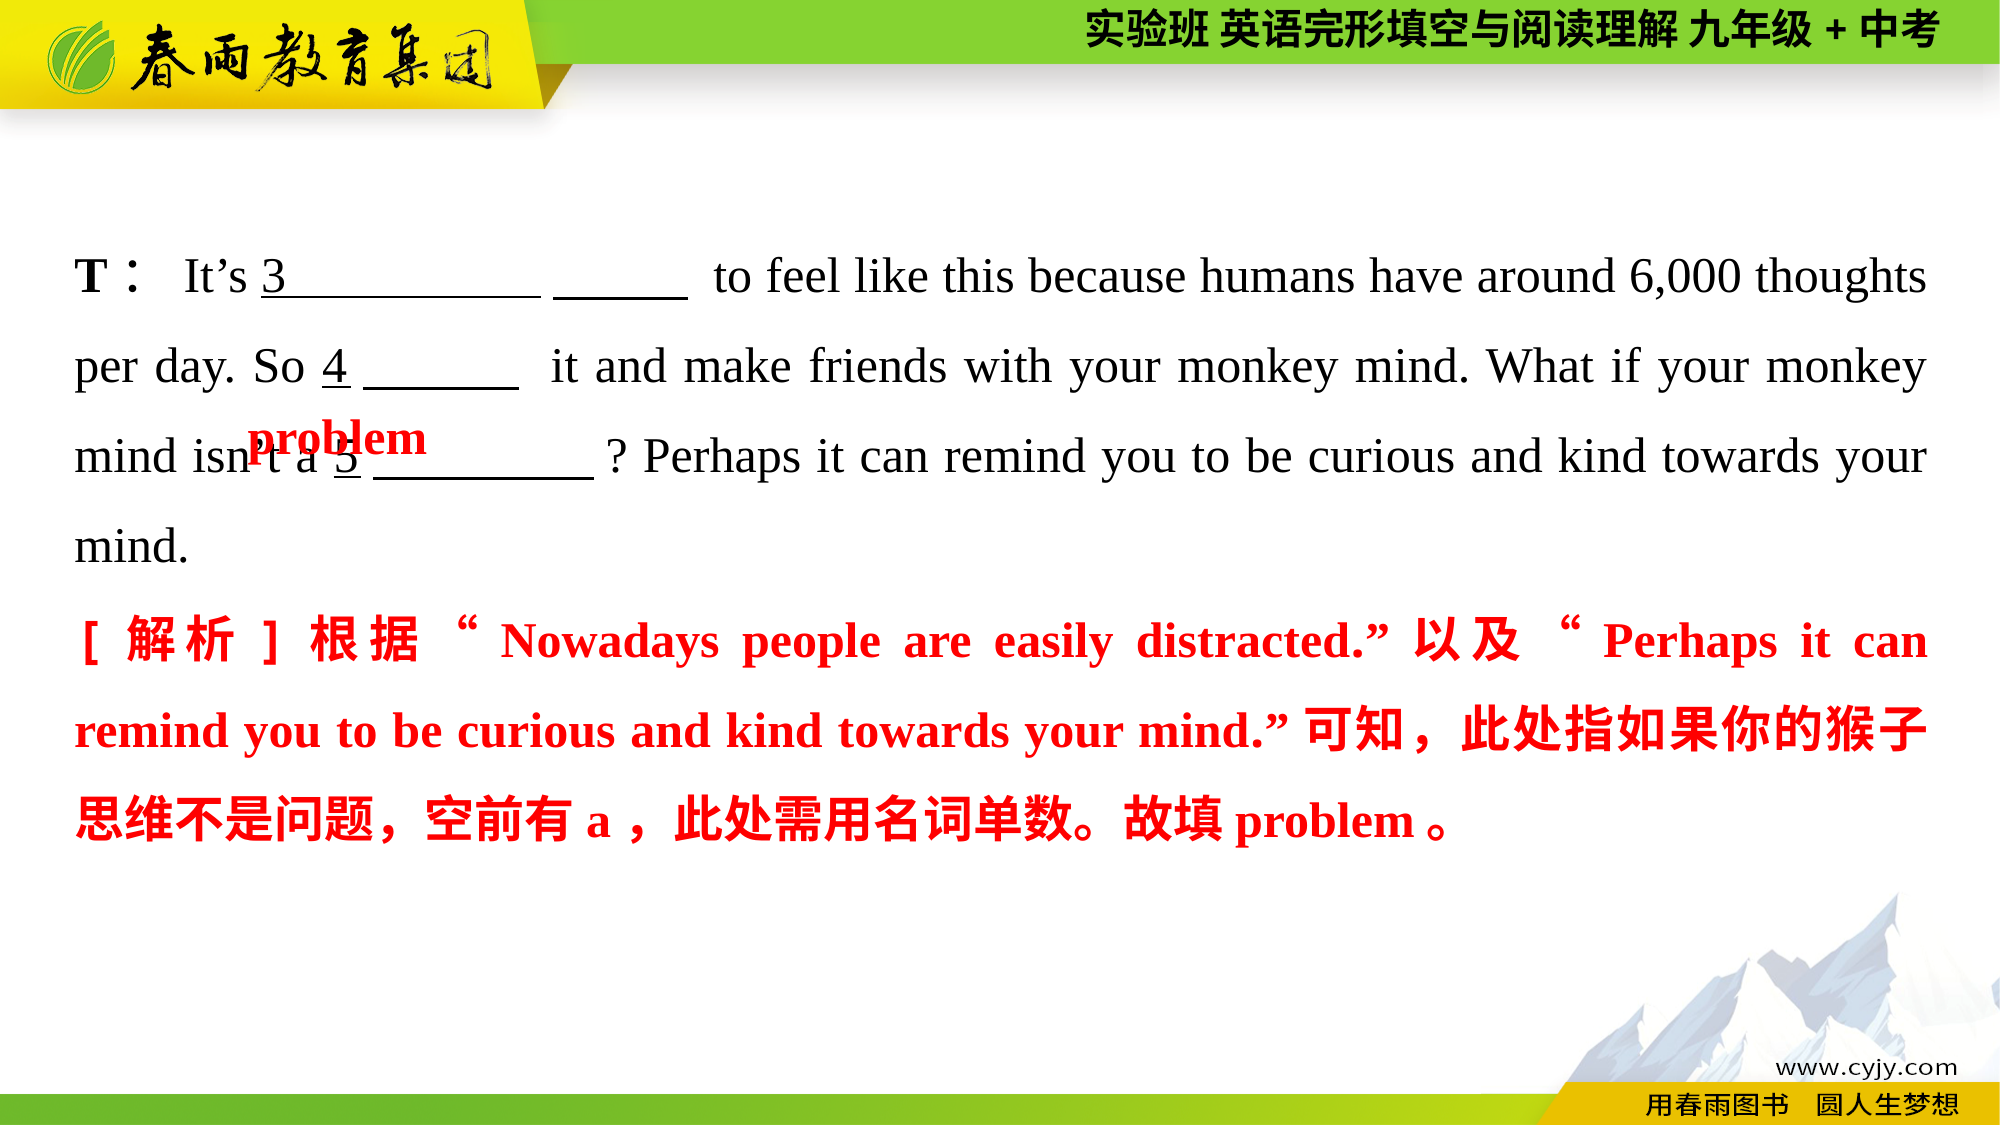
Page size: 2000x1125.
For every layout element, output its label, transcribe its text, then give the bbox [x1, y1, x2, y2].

list T：It’s 3 to feel like this because humans have around 6,000 thoughts per day. So 4 it and make friends with your monkey mind. What if your monkey mind isn’t a 5 ? Perhaps it can remind you to be curious and kind towards your mind. [59, 205, 1944, 493]
text_box [解析]根据“Nowadays people are easily distracted.”以及“Perhaps it can remind you to be curious and kind towards your mind.”可知，此处指如果你的猴子思维不是问题，空前有a，此处需用名词单数。故填problem。 [59, 569, 1944, 855]
text_box problem [232, 397, 443, 472]
picture [0, 0, 2000, 1125]
